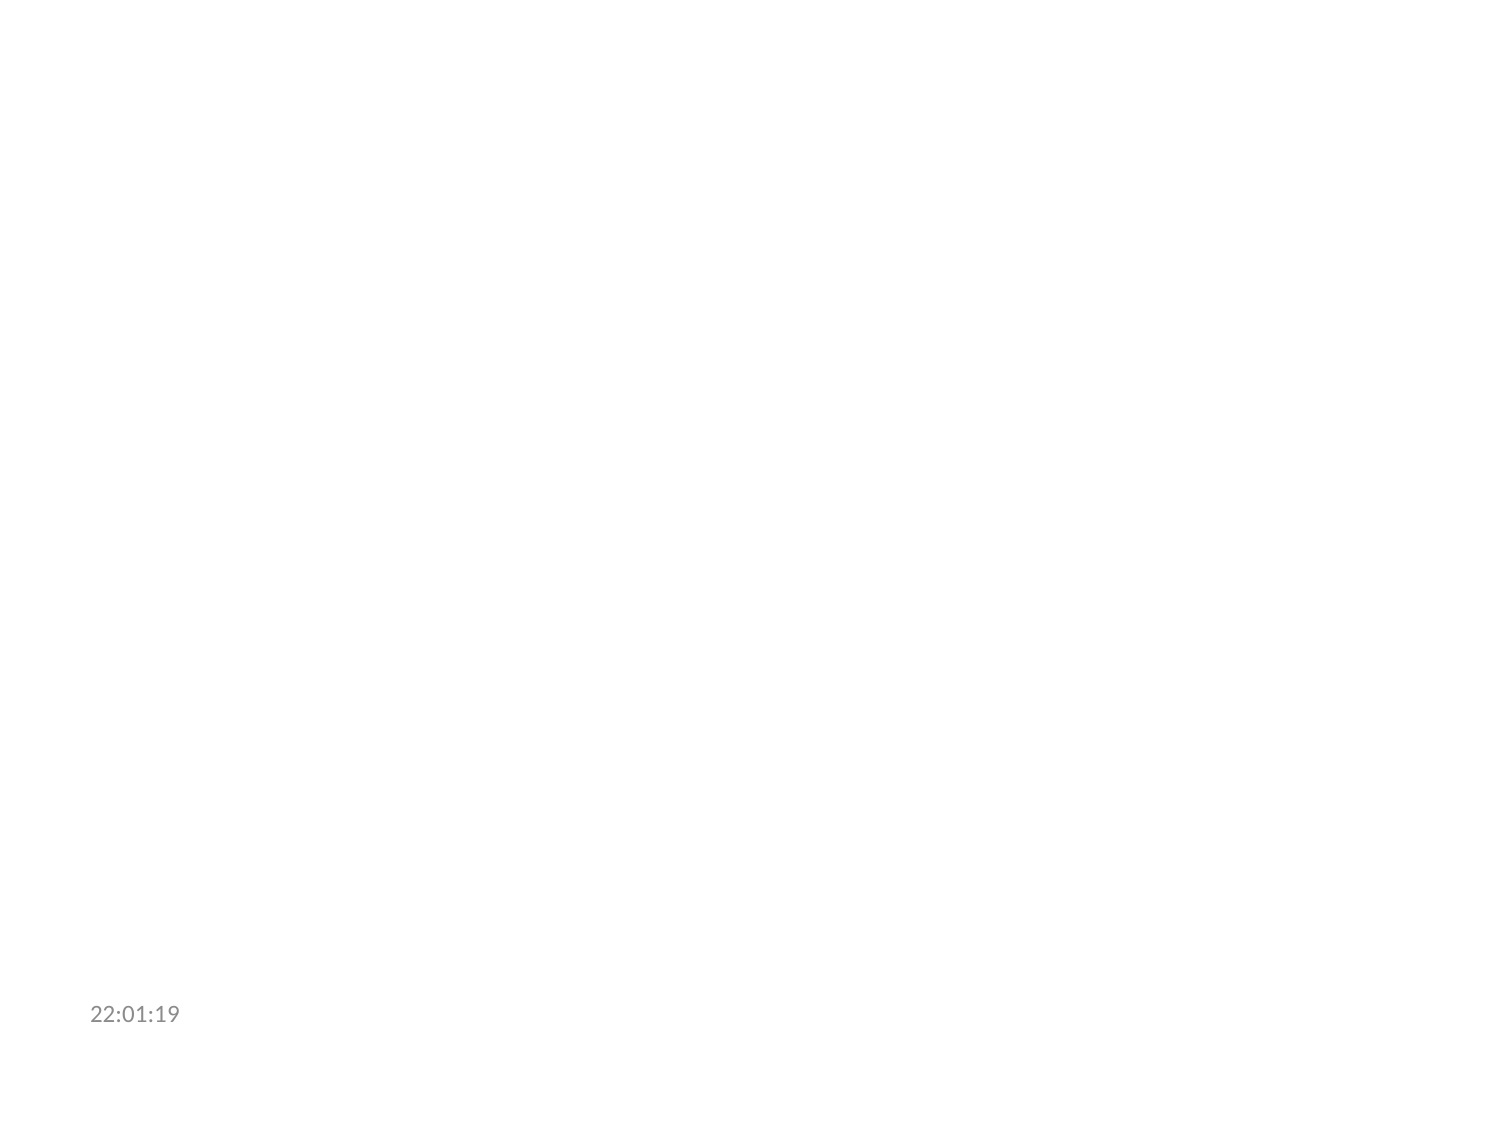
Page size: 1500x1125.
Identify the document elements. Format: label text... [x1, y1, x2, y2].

text_box 15:35:09 [75, 982, 425, 1043]
